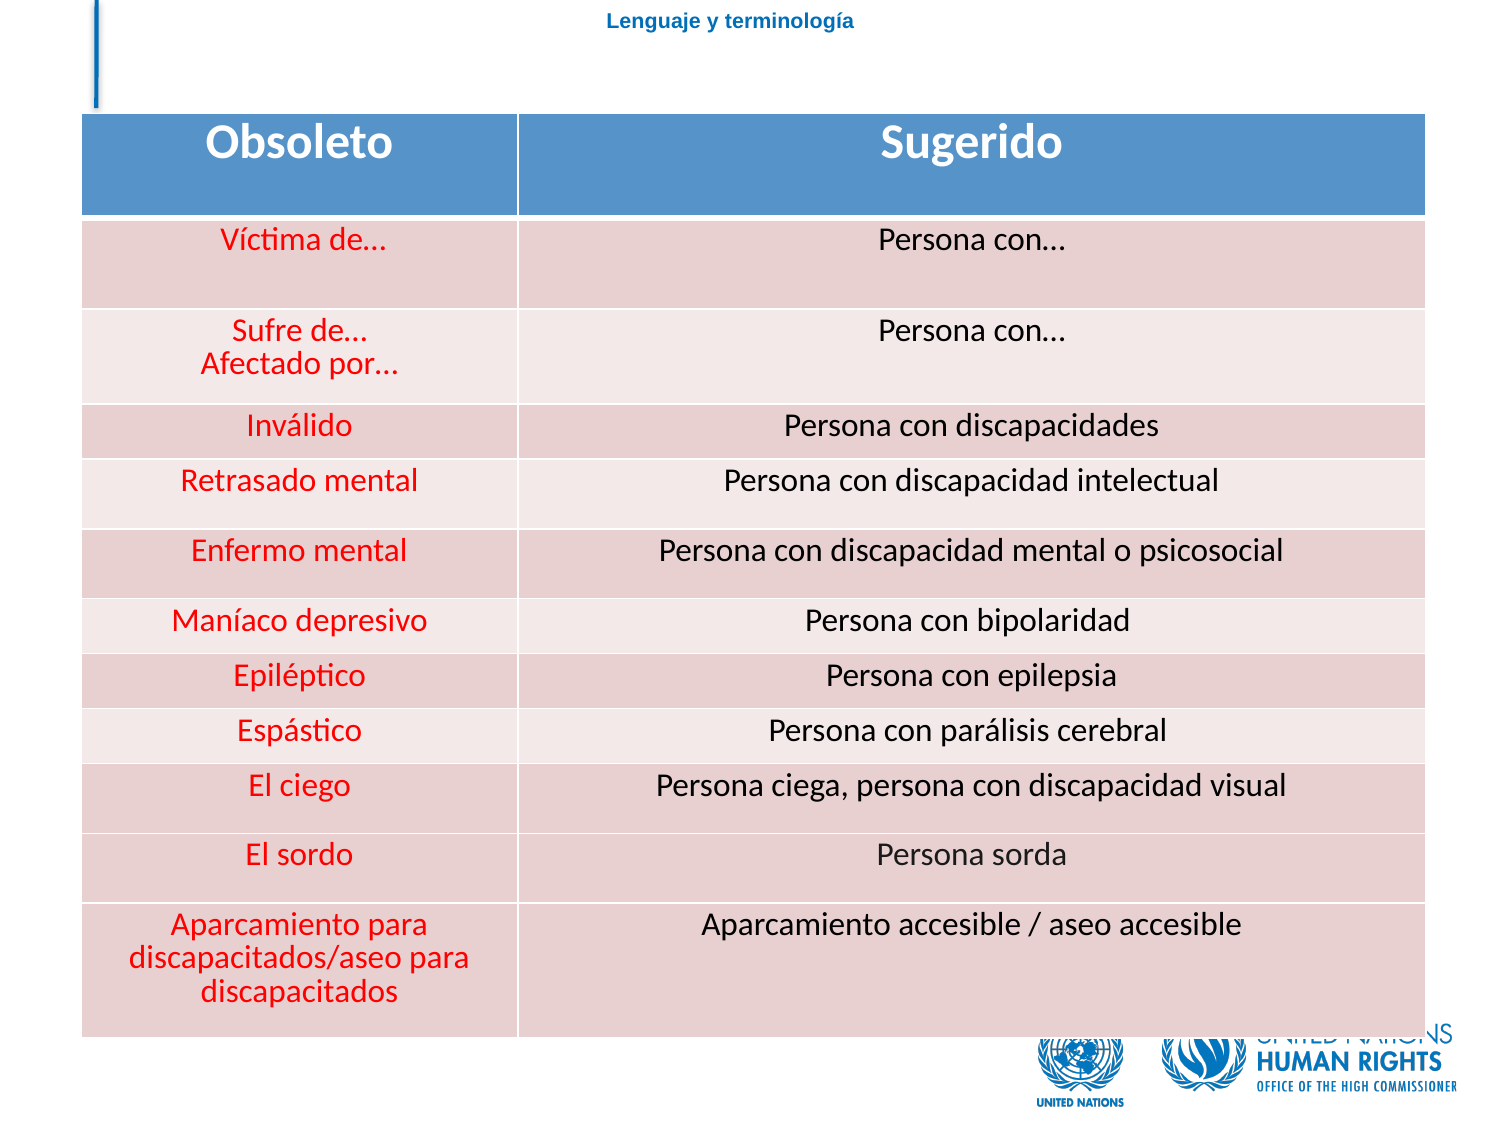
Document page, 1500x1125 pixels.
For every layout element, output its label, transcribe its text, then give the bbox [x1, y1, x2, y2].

table_cell Persona con discapacidad intelectual [519, 460, 1425, 528]
table_cell Enfermo mental [82, 530, 517, 598]
table_cell Persona con bipolaridad [519, 599, 1425, 653]
table_cell Retrasado mental [82, 460, 517, 528]
table_cell Persona con discapacidades [519, 405, 1425, 458]
picture [1037, 990, 1457, 1107]
table_cell Persona con… [519, 221, 1425, 308]
table_cell Aparcamiento accesible / aseo accesible [519, 904, 1425, 1037]
table_cell Inválido [82, 405, 517, 458]
table_cell Persona ciega, persona con discapacidad visual [519, 764, 1425, 833]
table_cell Espástico [82, 709, 517, 763]
text_box [732, 0, 768, 75]
table_cell Persona con epilepsia [519, 654, 1425, 708]
table_cell Persona sorda [519, 834, 1425, 902]
table_header Sugerido [519, 114, 1425, 215]
table_cell El sordo [82, 834, 517, 902]
table_cell Aparcamiento para discapacitados/aseo para discapacitados [82, 904, 517, 1037]
table_header Obsoleto [82, 114, 517, 215]
table_cell Víctima de… [82, 221, 517, 308]
title Lenguaje y terminología [42, 75, 1418, 88]
table_cell Persona con parálisis cerebral [519, 709, 1425, 763]
text_box [0, 0, 732, 75]
table_cell Sufre de… Afectado por… [82, 310, 517, 403]
table_cell Epiléptico [82, 654, 517, 708]
table_cell Maníaco depresivo [82, 599, 517, 653]
table_cell El ciego [82, 764, 517, 833]
table_cell Persona con discapacidad mental o psicosocial [519, 530, 1425, 598]
text_box [768, 0, 1500, 75]
table_cell Persona con… [519, 310, 1425, 403]
